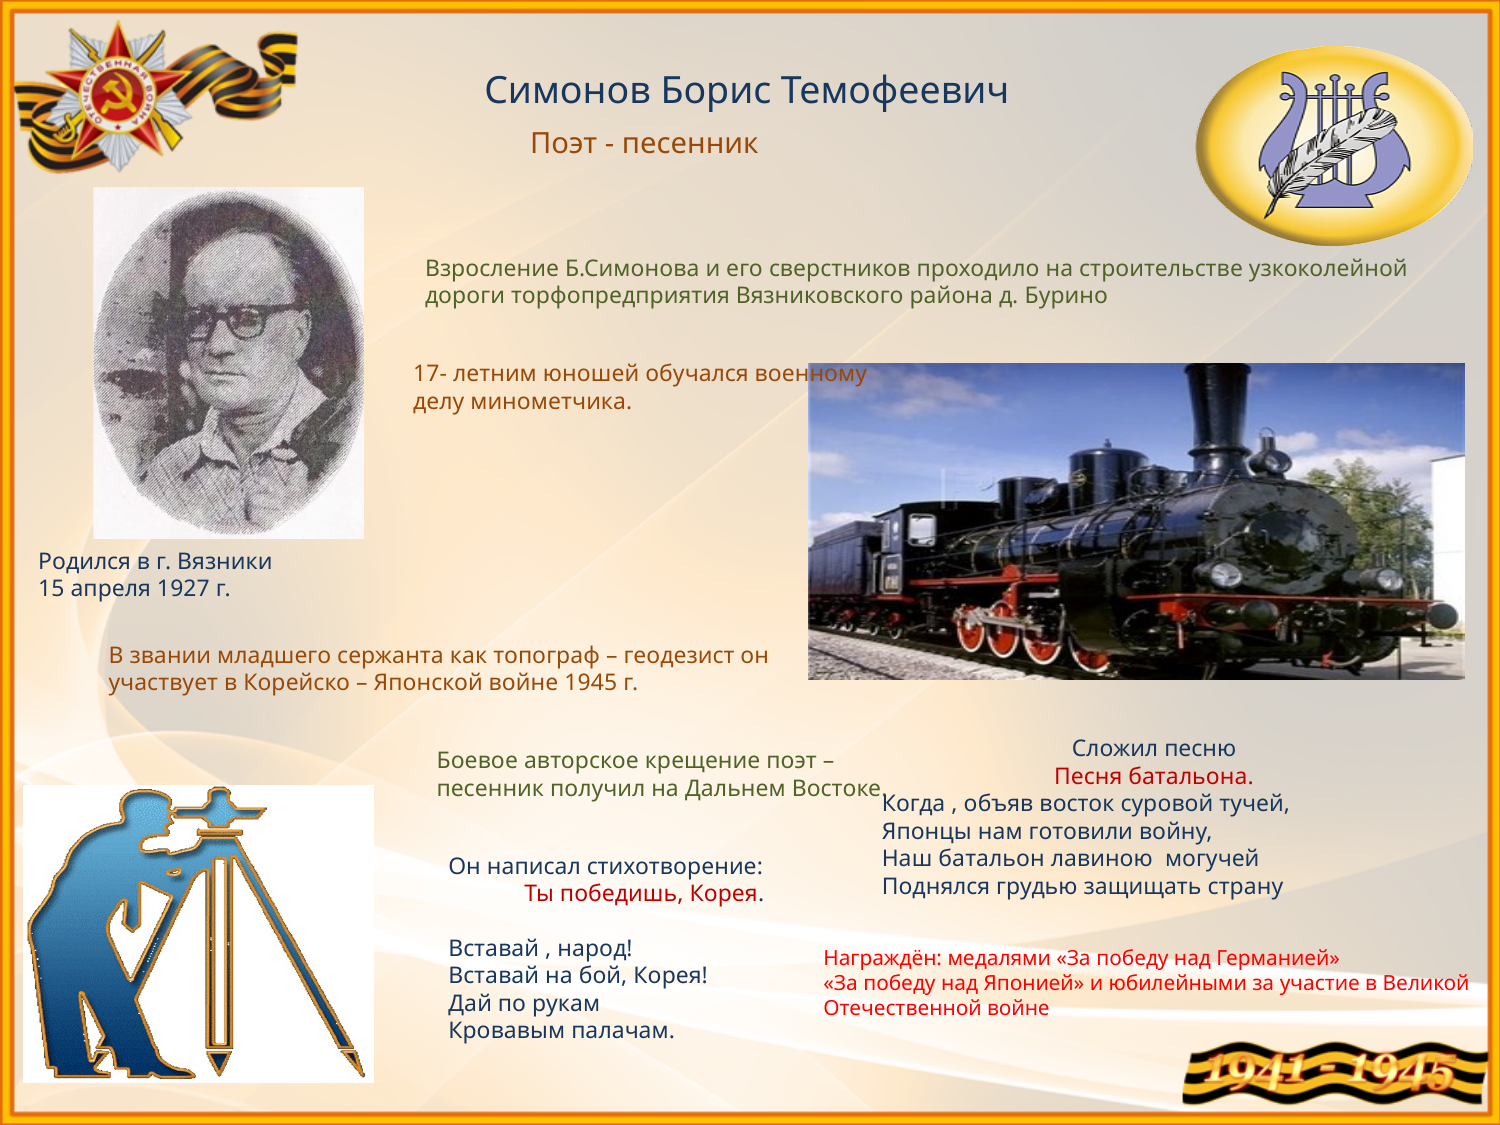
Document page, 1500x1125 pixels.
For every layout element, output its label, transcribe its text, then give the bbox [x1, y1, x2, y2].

text_box Симонов Борис Темофеевич [469, 58, 1025, 119]
text_box Он написал стихотворение: Ты победишь, Корея. Вставай , народ! Вставай на бой, Корея! Дай по рукам Кровавым палачам. [433, 843, 856, 1051]
text_box Родился в г. Вязники 15 апреля 1927 г. [23, 538, 411, 609]
picture [0, 0, 1500, 1125]
text_box В звании младшего сержанта как топограф – геодезист он участвует в Корейско – Японской войне 1945 г. [93, 632, 809, 703]
text_box Взросление Б.Симонова и его сверстников проходило на строительстве узкоколейной дороги торфопредприятия Вязниковского района д. Бурино [410, 246, 1442, 346]
text_box 17- летним юношей обучался военному делу минометчика. [409, 351, 938, 422]
text_box Боевое авторское крещение поэт – песенник получил на Дальнем Востоке. [421, 738, 867, 808]
text_box Сложил песню Песня батальона. Когда , объяв восток суровой тучей, Японцы нам готовили войну, Наш батальон лавиною могучей Поднялся грудью защищать страну [867, 726, 1442, 936]
text_box Награждён: медалями «За победу над Германией» «За победу над Японией» и юбилейными за участие в Великой Отечественной войне [808, 937, 1497, 1055]
text_box Поэт - песенник [445, 117, 844, 167]
